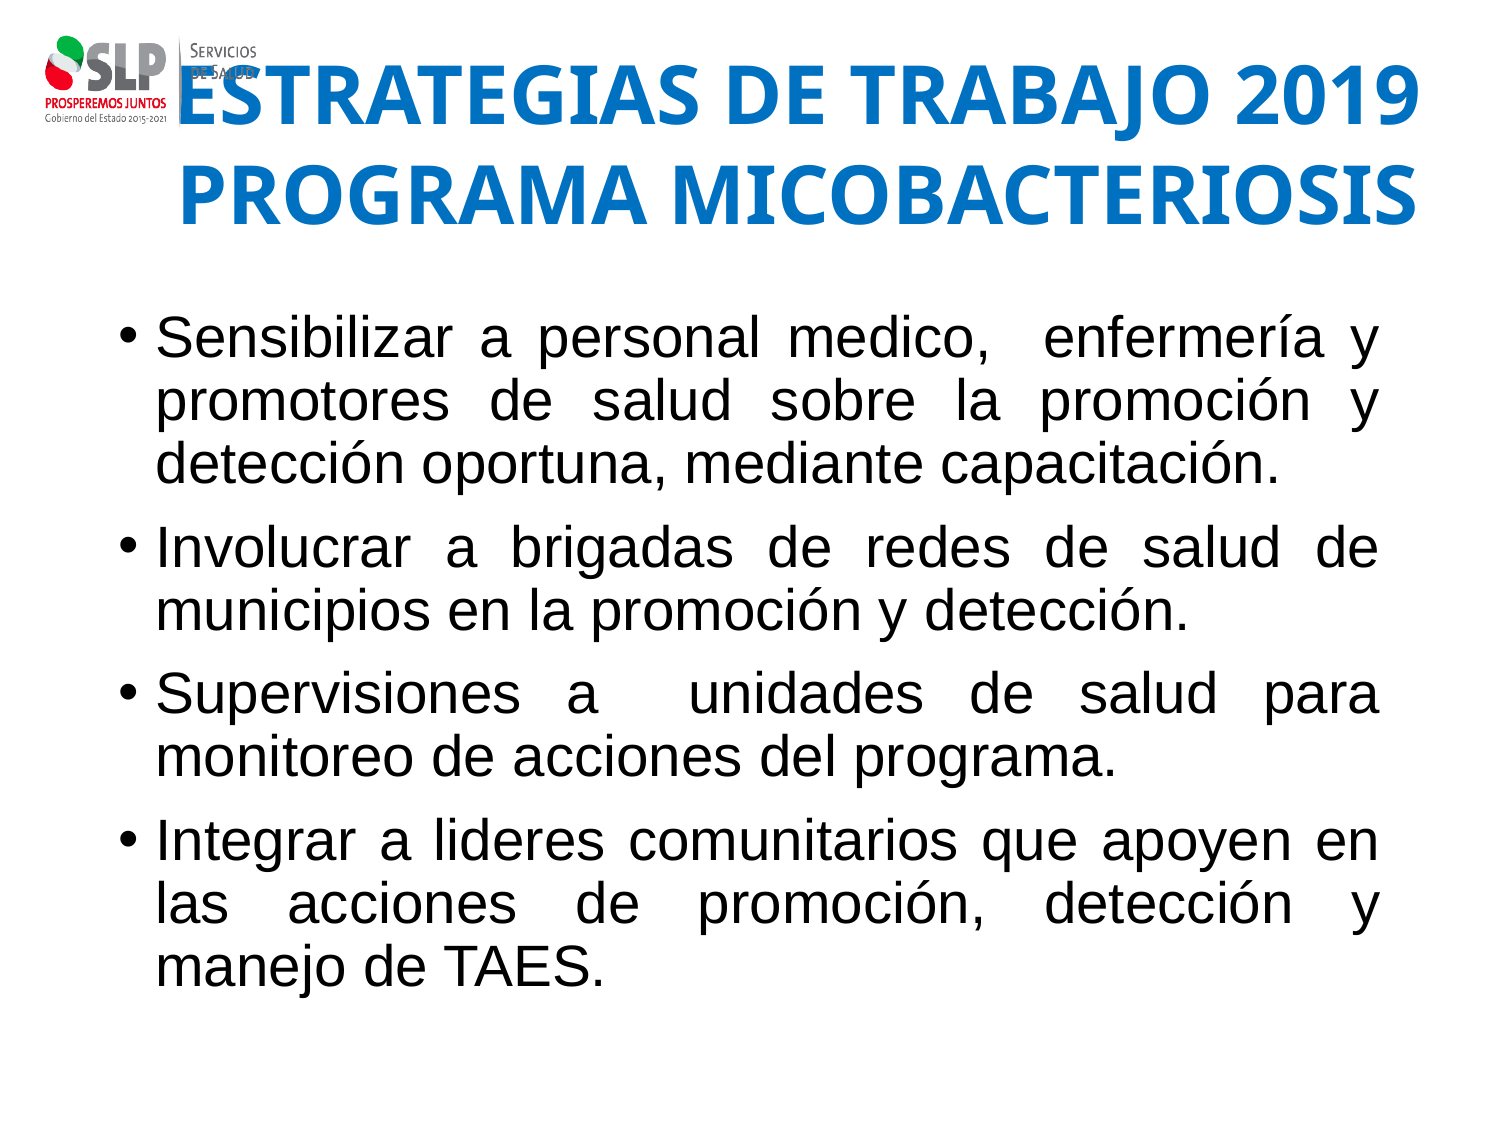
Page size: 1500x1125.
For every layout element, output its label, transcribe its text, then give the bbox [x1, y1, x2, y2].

list Sensibilizar a personal medico, enfermería y promotores de salud sobre la promoción y detección oportuna, mediante capacitación. Involucrar a brigadas de redes de salud de municipios en la promoción y detección. Supervisiones a unidades de salud para monitoreo de acciones del programa. Integrar a lideres comunitarios que apoyen en las acciones de promoción, detección y manejo de TAES. [103, 299, 1397, 1014]
title ESTRATEGIAS DE TRABAJO 2019 PROGRAMA MICOBACTERIOSIS [150, 35, 1445, 254]
picture [45, 35, 256, 130]
